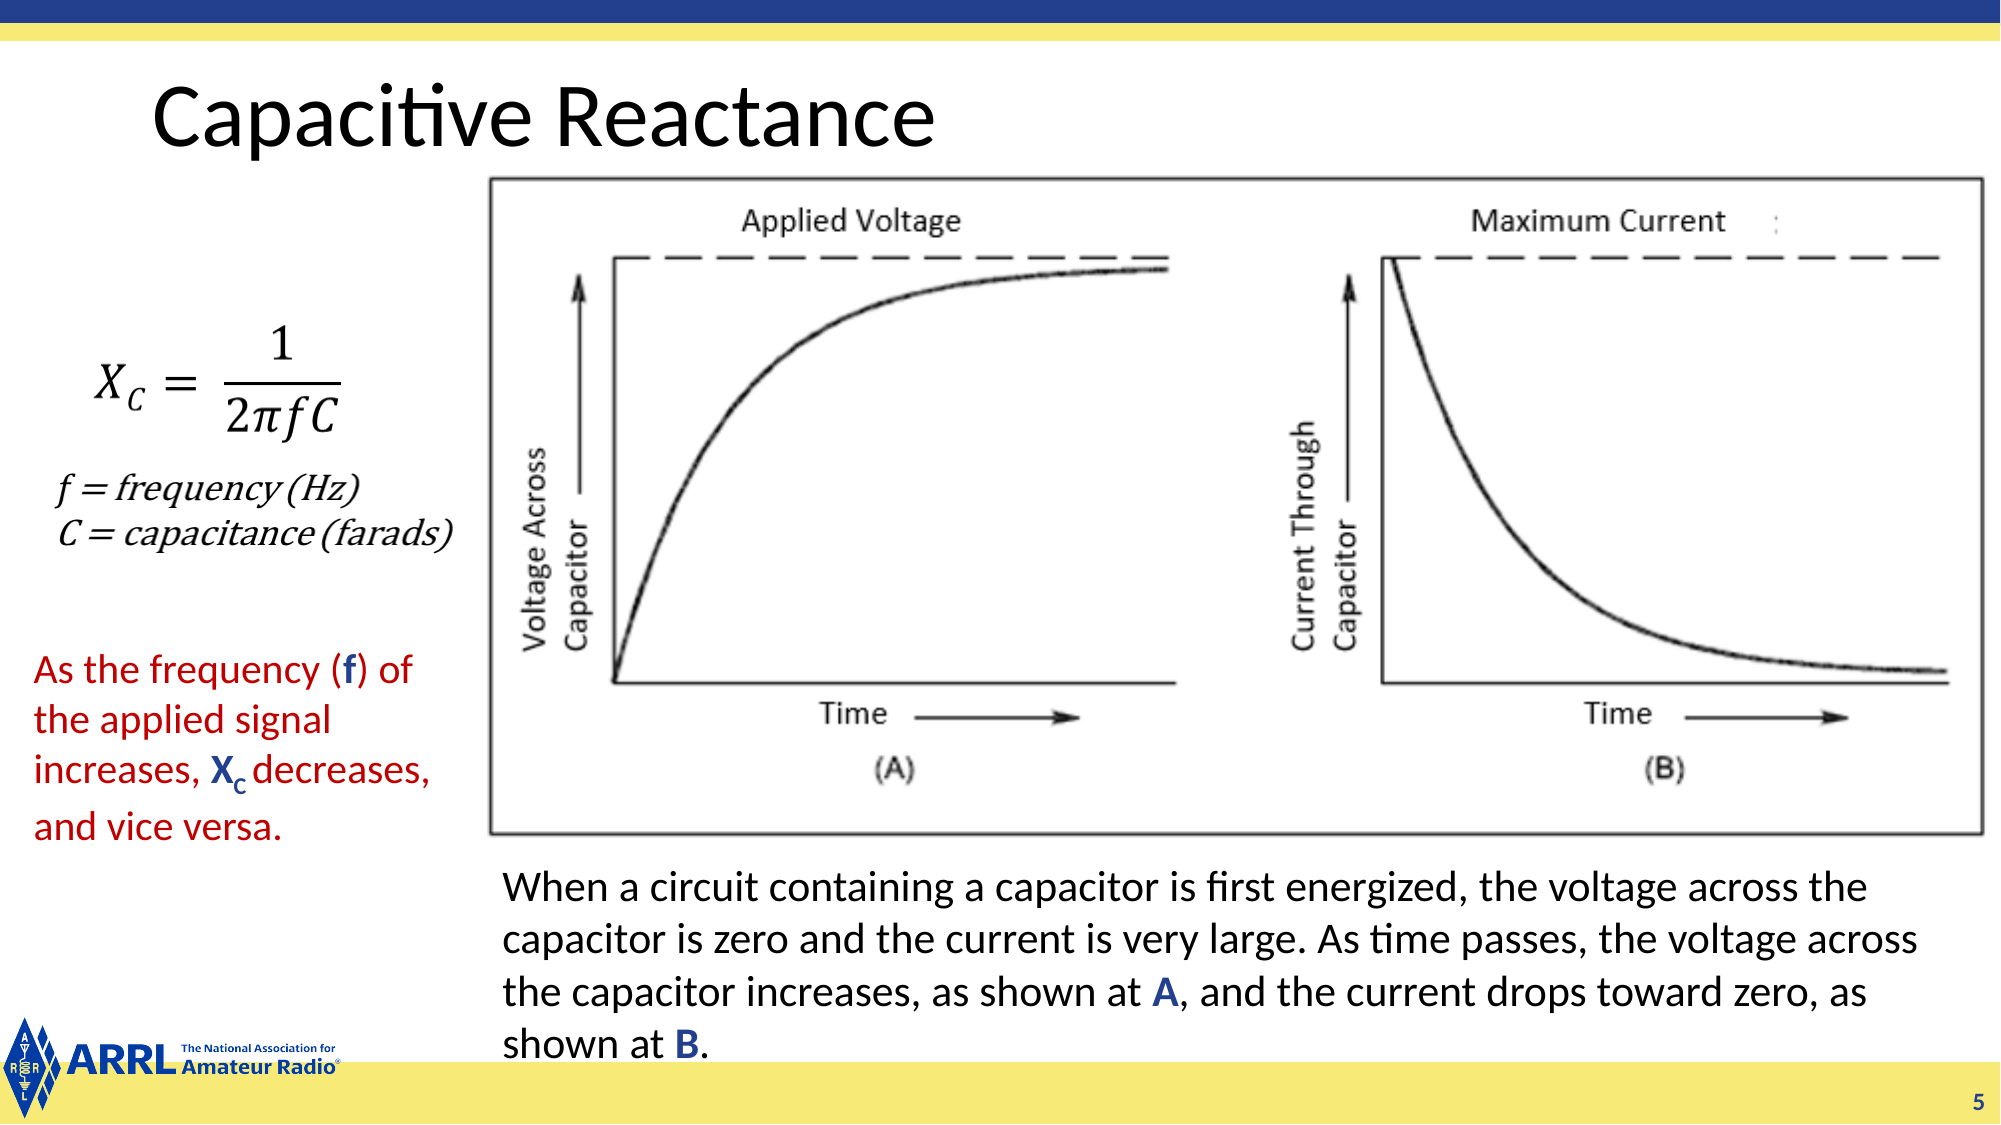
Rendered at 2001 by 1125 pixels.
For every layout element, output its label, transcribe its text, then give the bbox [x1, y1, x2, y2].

picture [1, 1015, 342, 1121]
text_box When a circuit containing a capacitor is first energized, the voltage across the capacitor is zero and the current is very large. As time passes, the voltage across the capacitor increases, as shown at A, and the current drops toward zero, as shown at B. [487, 851, 1955, 1075]
picture [480, 168, 1999, 851]
text_box [40, 456, 480, 563]
text_box As the frequency (f) of the applied signal increases, XC decreases, and vice versa. [18, 634, 466, 907]
title Capacitive Reactance [137, 59, 1863, 278]
text_box [81, 318, 354, 444]
